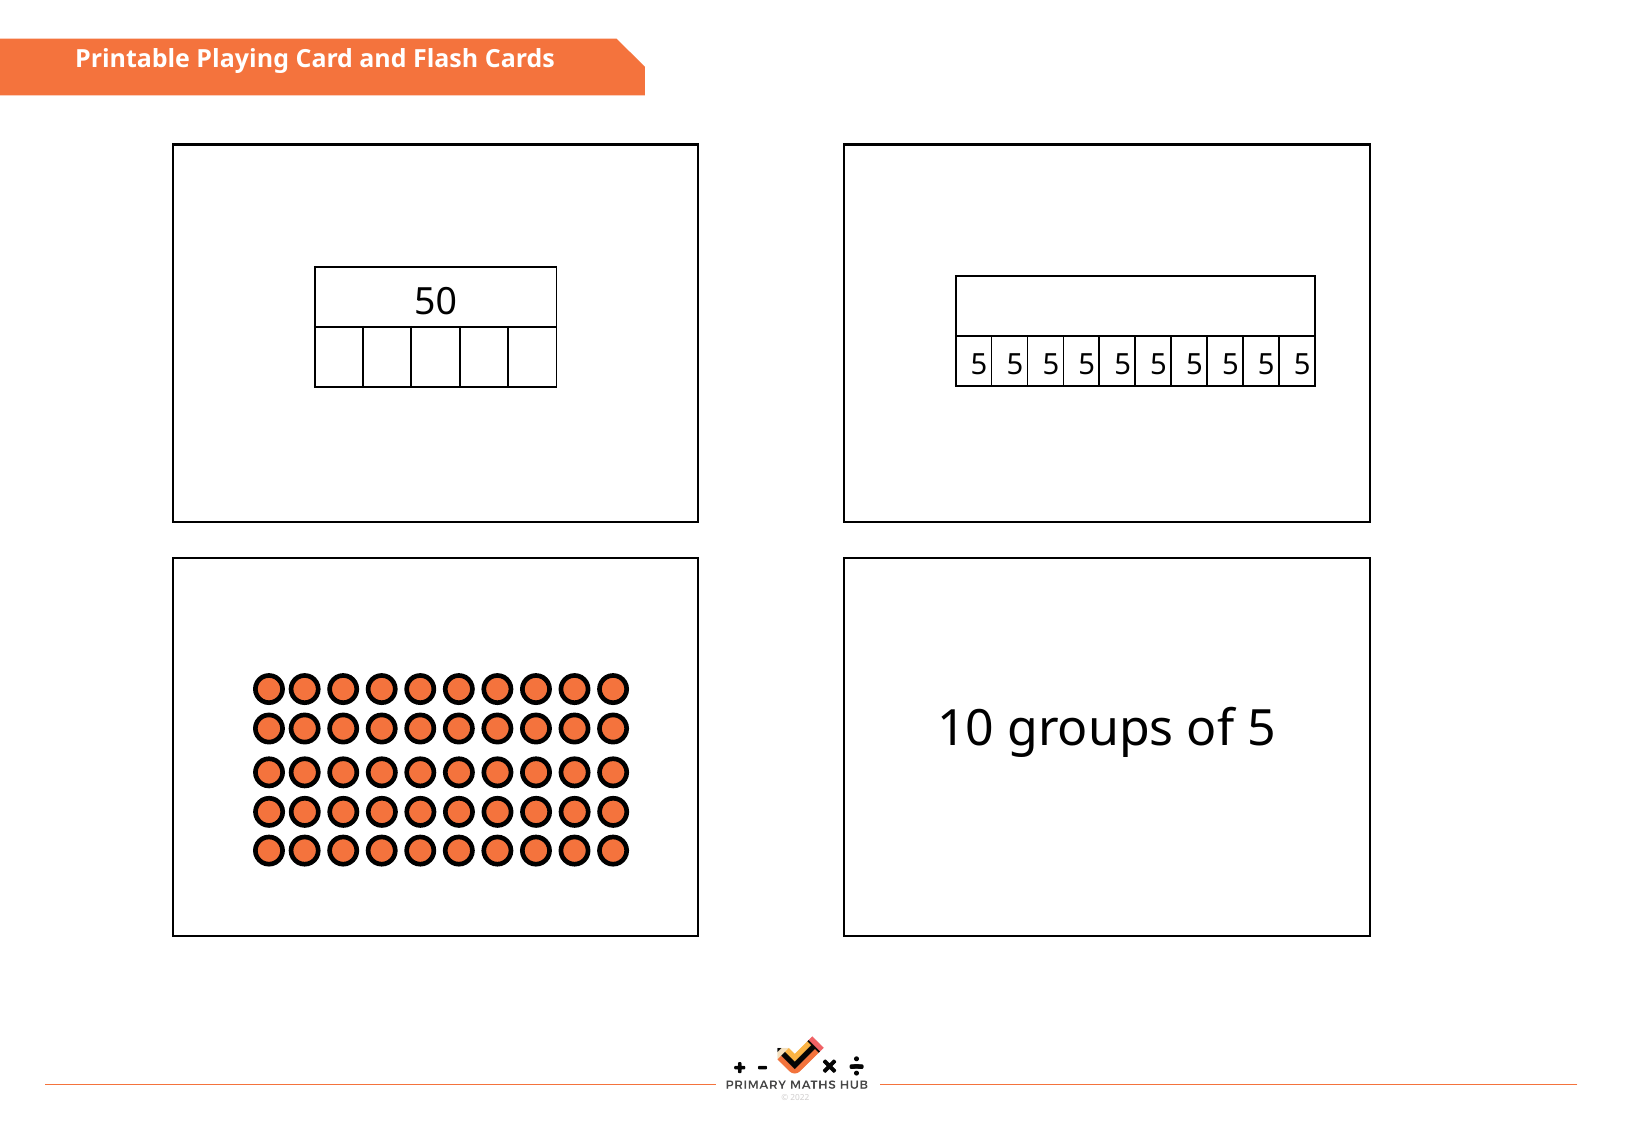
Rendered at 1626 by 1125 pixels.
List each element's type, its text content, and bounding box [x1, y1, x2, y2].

table_cell 5 [1172, 337, 1206, 385]
text_box [405, 674, 435, 704]
text_box [482, 713, 513, 744]
table_cell 5 [1100, 337, 1134, 385]
table_cell 5 [1028, 337, 1063, 385]
text_box [444, 797, 474, 827]
text_box [598, 835, 628, 866]
text_box [521, 713, 551, 744]
text_box [367, 674, 397, 704]
table_cell 5 [1244, 337, 1278, 385]
text_box [254, 797, 284, 827]
text_box [598, 713, 628, 744]
text_box [598, 757, 628, 788]
text_box [521, 757, 551, 788]
text_box [254, 674, 284, 704]
text_box [598, 797, 628, 827]
table_cell 5 [992, 337, 1027, 385]
text_box [843, 143, 1371, 523]
table_cell 5 [1064, 337, 1098, 385]
text_box [254, 757, 284, 788]
text_box [843, 557, 1371, 937]
text_box [482, 835, 513, 866]
table_cell [412, 328, 459, 386]
text_box [559, 835, 590, 866]
text_box [559, 757, 590, 788]
text_box [367, 713, 397, 744]
text_box [328, 835, 358, 866]
text_box [521, 797, 551, 827]
text_box [405, 797, 436, 827]
text_box Printable Playing Card and Flash Cards [0, 37, 646, 97]
text_box [405, 835, 435, 866]
text_box [405, 713, 435, 744]
table_cell [509, 328, 556, 386]
table_cell 5 [1136, 337, 1170, 385]
text_box [254, 713, 284, 744]
text_box [444, 674, 474, 704]
text_box [367, 835, 397, 866]
table_cell 5 [1208, 337, 1242, 385]
text_box [559, 797, 590, 827]
text_box [328, 757, 358, 788]
text_box [598, 674, 628, 704]
text_box [172, 557, 699, 937]
table_cell 5 [957, 337, 991, 385]
text_box [482, 674, 513, 704]
text_box [559, 674, 590, 704]
text_box [290, 757, 320, 788]
text_box [328, 674, 358, 704]
text_box [254, 835, 284, 866]
text_box [367, 797, 397, 827]
picture [722, 1034, 872, 1094]
text_box [405, 757, 435, 788]
text_box [290, 797, 320, 827]
text_box © 2022 [720, 1084, 870, 1110]
text_box [328, 797, 358, 827]
table_cell 5 [1280, 337, 1314, 385]
text_box [289, 674, 320, 704]
text_box [328, 713, 358, 744]
text_box 10 groups of 5 [844, 688, 1370, 763]
text_box [172, 143, 699, 523]
text_box [367, 757, 397, 788]
text_box [289, 835, 320, 866]
text_box [482, 757, 513, 788]
table_cell [461, 328, 507, 386]
table_cell [364, 328, 410, 386]
text_box [521, 674, 551, 704]
text_box [444, 757, 474, 788]
text_box [289, 713, 320, 744]
table_header [957, 277, 1314, 335]
text_box [559, 713, 590, 744]
text_box [444, 835, 474, 866]
text_box [444, 713, 474, 744]
text_box [521, 835, 551, 866]
table_cell [316, 328, 362, 386]
table_header 50 [316, 268, 556, 326]
text_box [482, 797, 513, 827]
